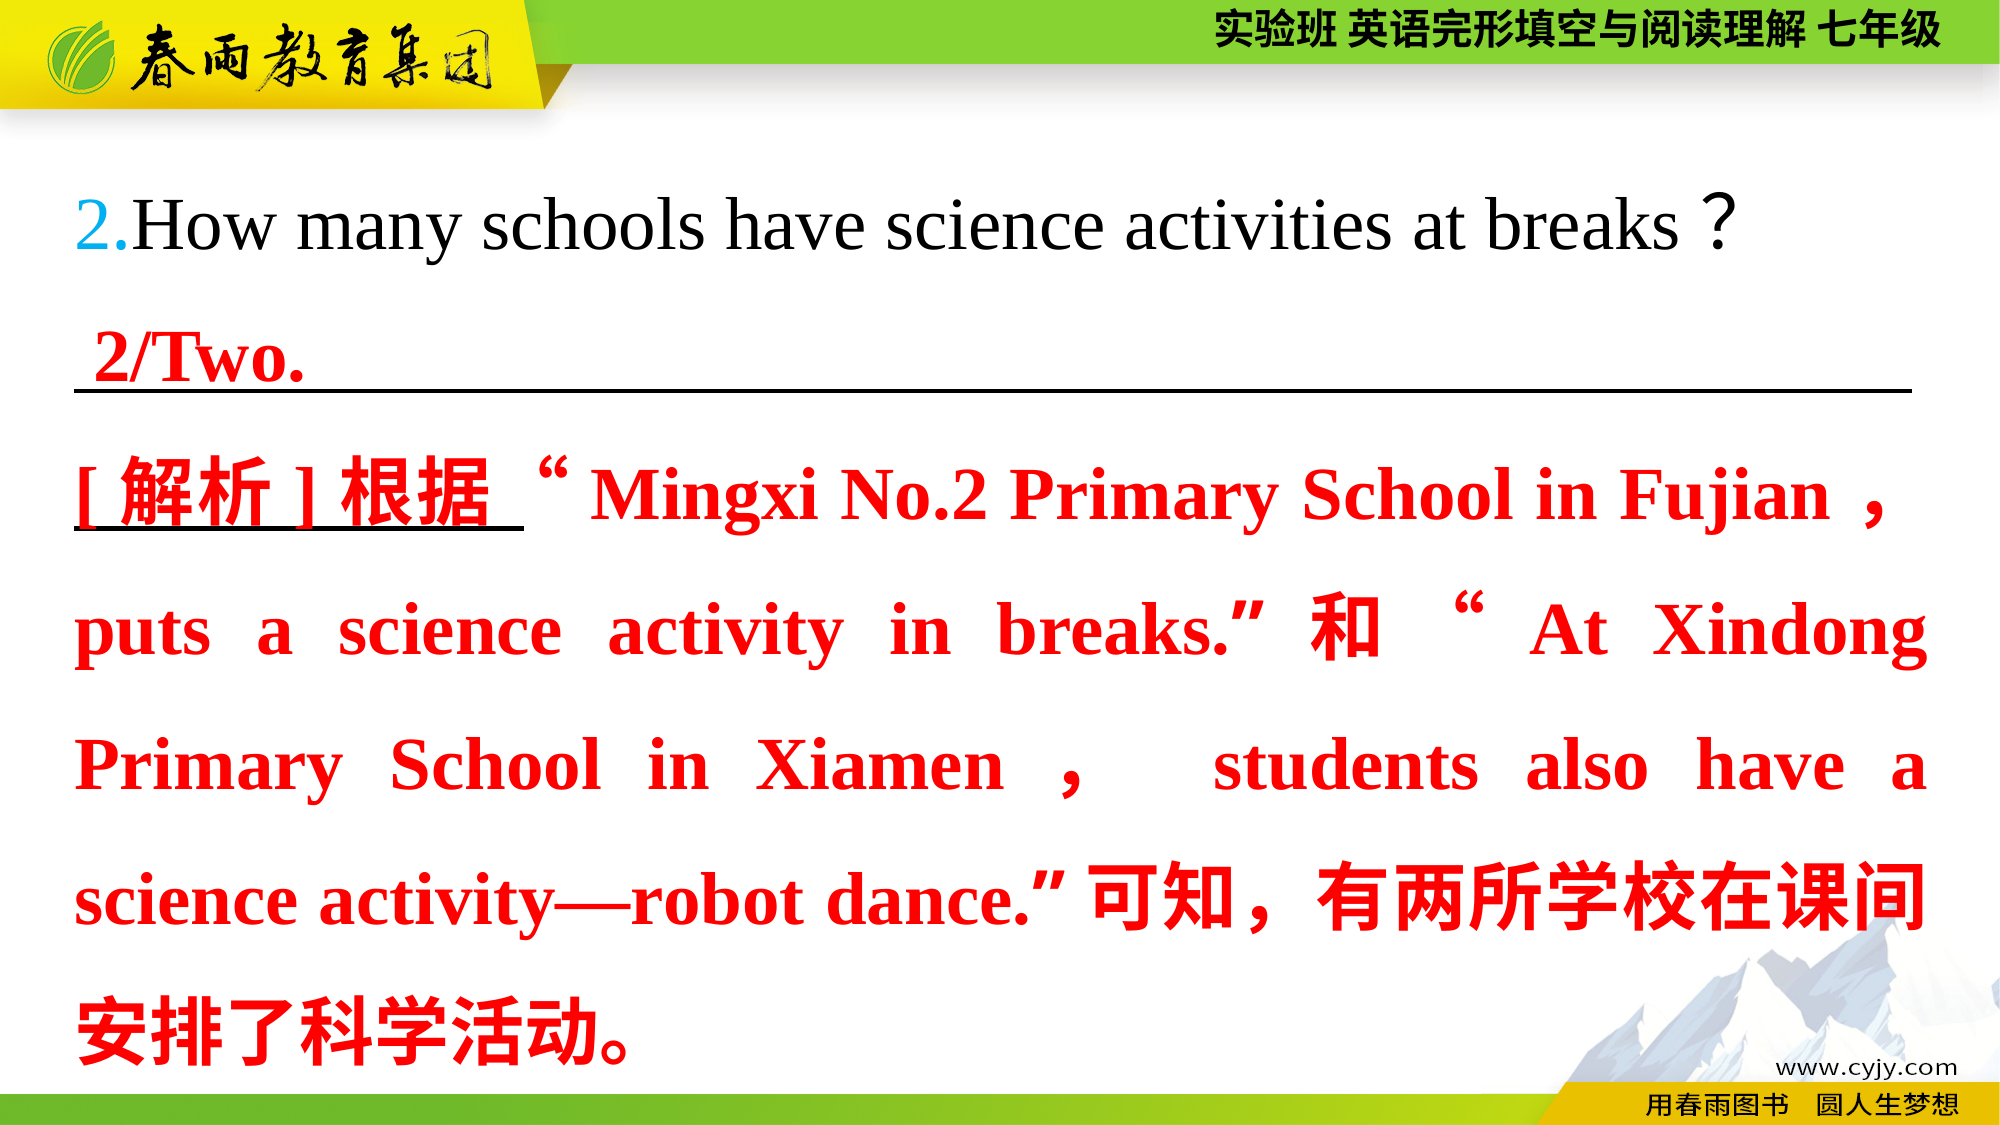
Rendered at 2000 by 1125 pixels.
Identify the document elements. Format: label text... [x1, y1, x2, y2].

list 2.How many schools have science activities at breaks？ _________________________________________________ [59, 122, 1944, 391]
text_box [解析]根据“Mingxi No.2 Primary School in Fujian， puts a science activity in breaks.”和“At Xindong Primary School in Xiamen， students also have a science activity—robot dance.”可知，有两所学校在课间安排了科学活动。 [59, 391, 1944, 1082]
picture [0, 0, 2000, 1125]
text_box 2/Two. [78, 254, 1944, 391]
